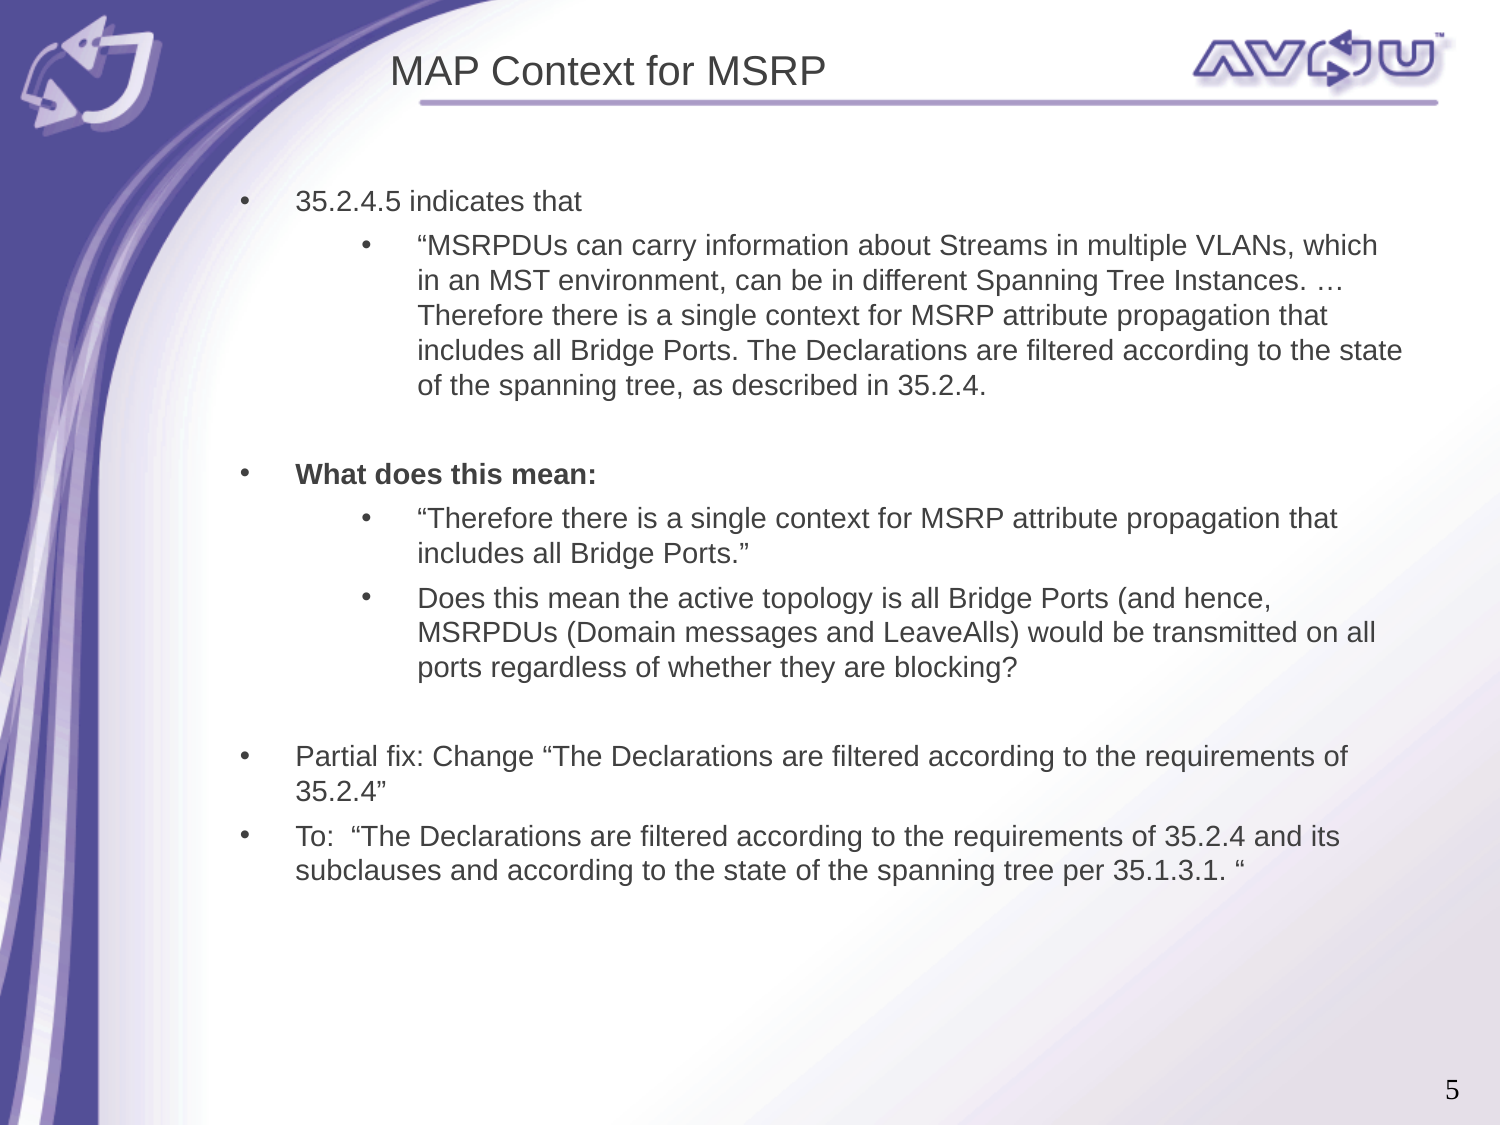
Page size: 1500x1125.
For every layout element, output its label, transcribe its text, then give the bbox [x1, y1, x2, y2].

slide_number 5 [1124, 1062, 1475, 1125]
text_box 35.2.4.5 indicates that “MSRPDUs can carry information about Streams in multiple VLANs, which in an MST environment, can be in different Spanning Tree Instances. … Therefore there is a single context for MSRP attribute propagation that includes all Bridge Ports. The Declarations are filtered according to the state of the spanning tree, as described in 35.2.4. What does this mean: “Therefore there is a single context for MSRP attribute propagation that includes all Bridge Ports.” Does this mean the active topology is all Bridge Ports (and hence, MSRPDUs (Domain messages and LeaveAlls) would be transmitted on all ports regardless of whether they are blocking? Partial fix: Change “The Declarations are filtered according to the requirements of 35.2.4” To: “The Declarations are filtered according to the requirements of 35.2.4 and its subclauses and according to the state of the spanning tree per 35.1.3.1. “ [224, 174, 1425, 1000]
text_box MAP Context for MSRP [374, 0, 1500, 138]
picture [0, 0, 1500, 1125]
